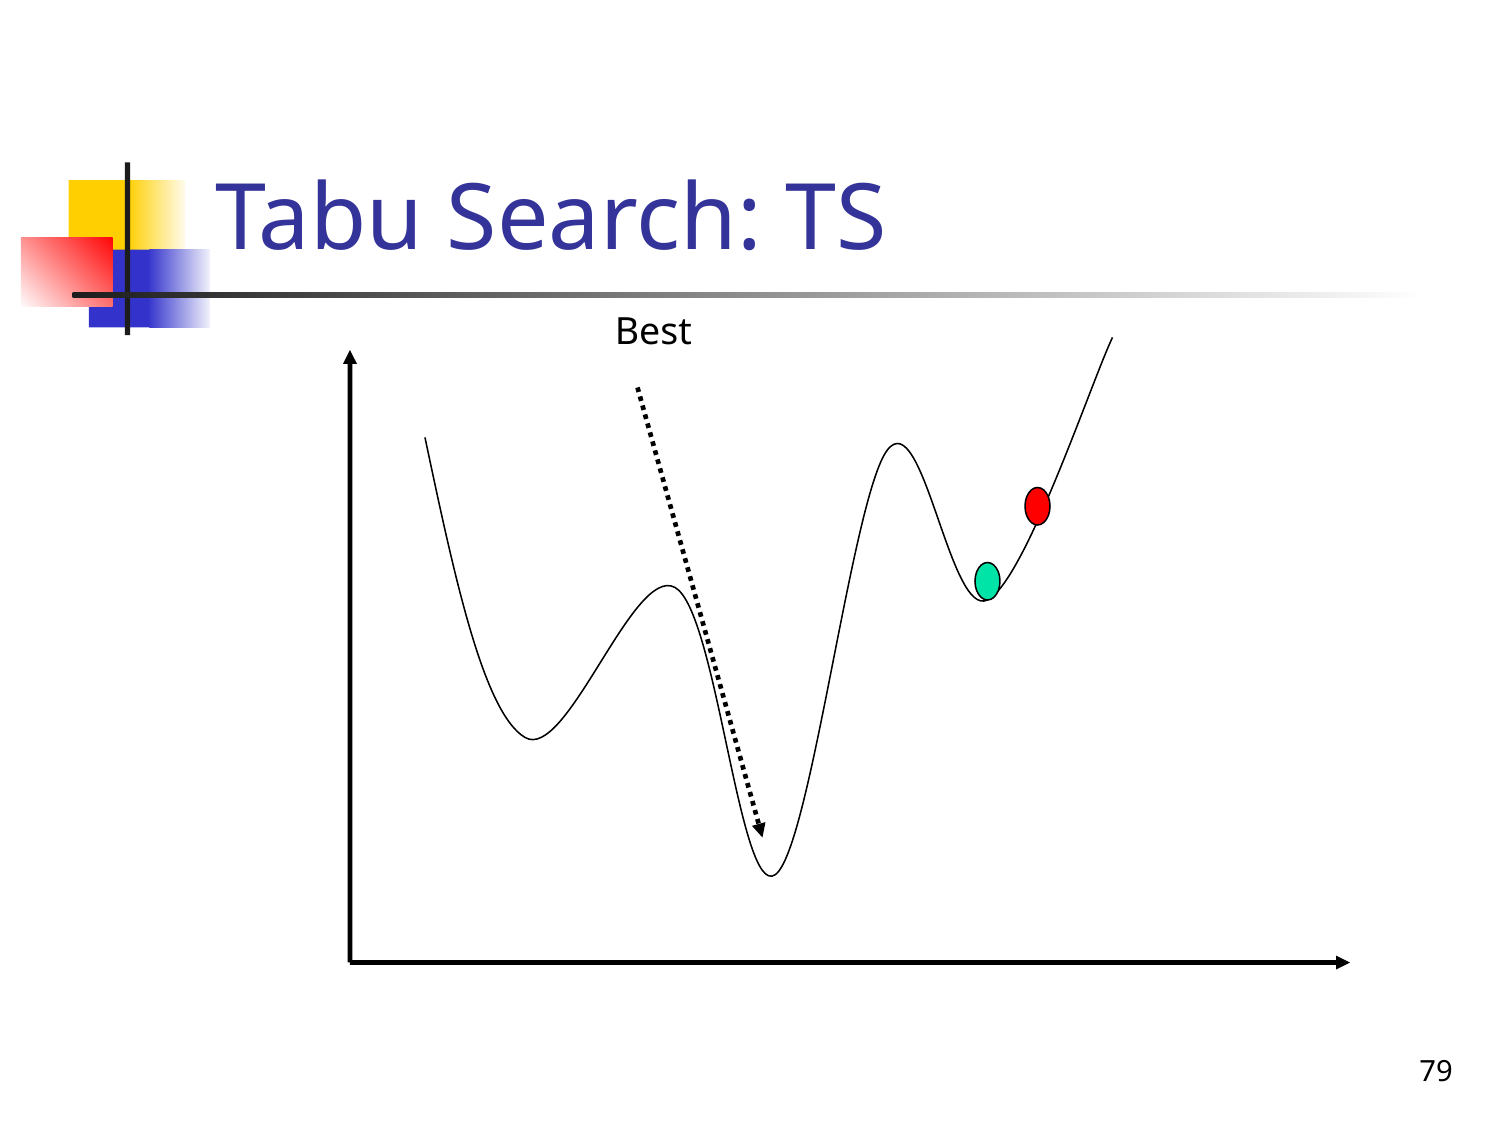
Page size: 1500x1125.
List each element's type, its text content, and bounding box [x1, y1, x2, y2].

text_box [1025, 487, 1051, 526]
title Tabu Search: TS [199, 140, 1479, 276]
text_box [975, 562, 1000, 601]
slide_number 79 [1154, 1023, 1468, 1100]
text_box [424, 337, 1113, 877]
text_box [343, 349, 357, 962]
text_box Best [600, 299, 775, 360]
text_box [349, 956, 1351, 969]
text_box [752, 801, 766, 838]
